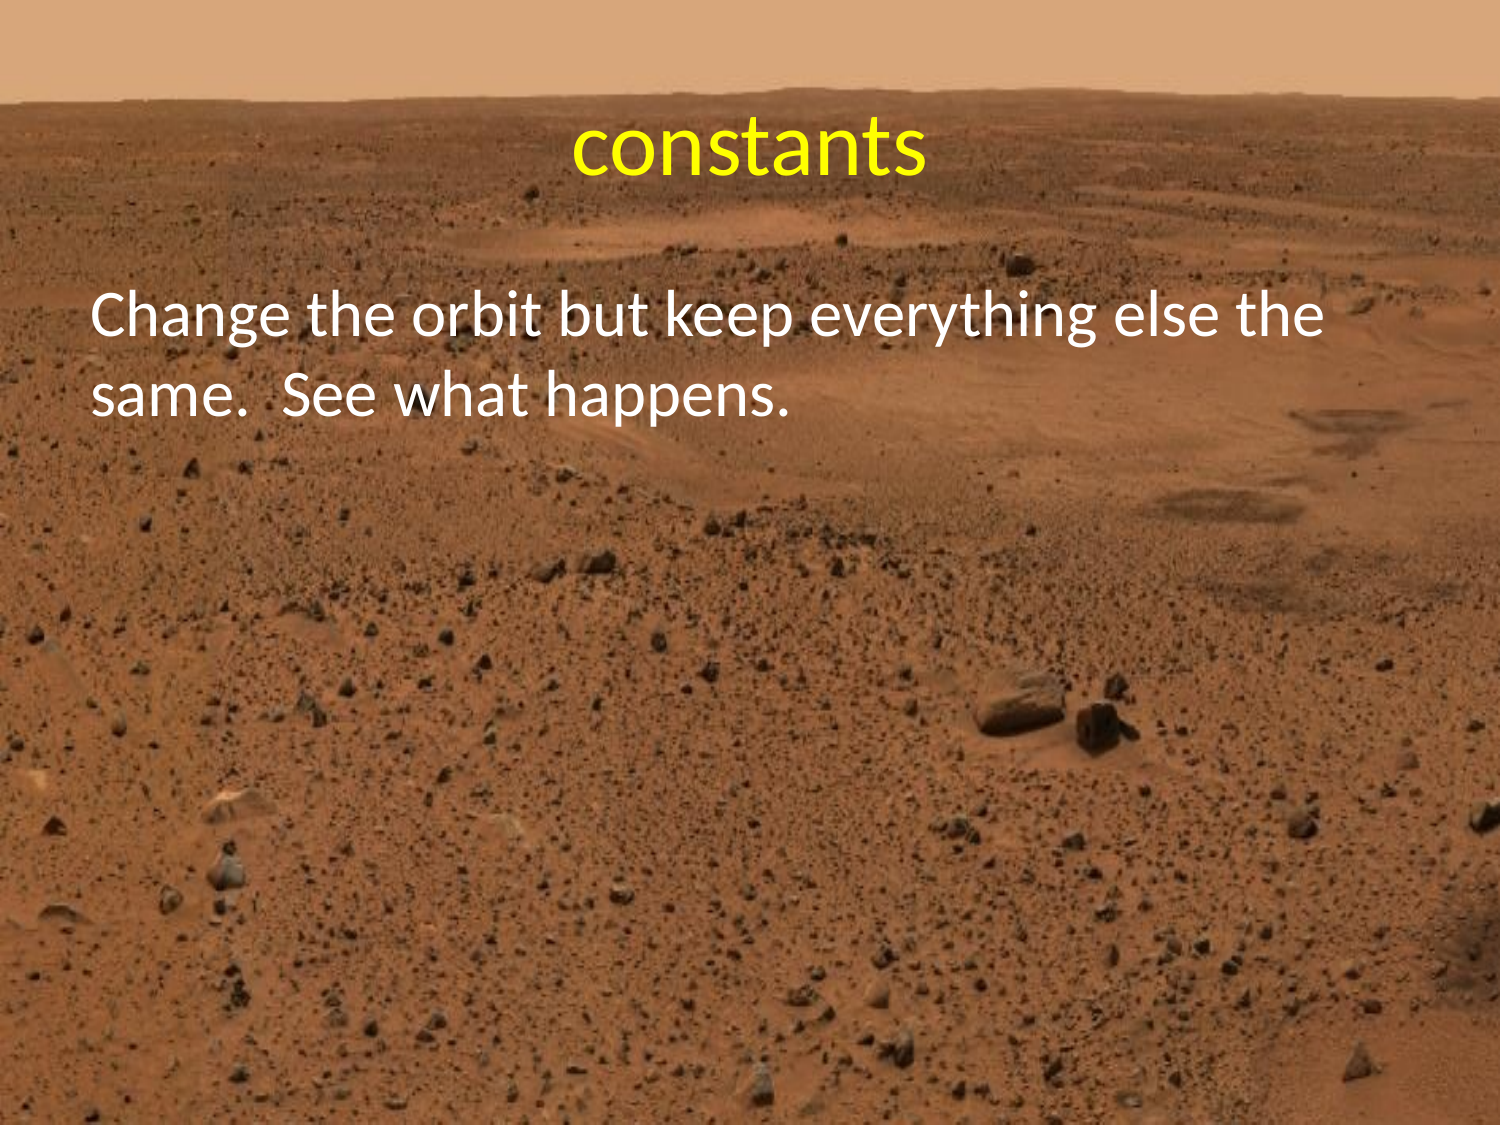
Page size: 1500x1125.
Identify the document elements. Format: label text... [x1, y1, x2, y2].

picture [0, 0, 1500, 1125]
title constants [75, 45, 1425, 233]
list Change the orbit but keep everything else the same. See what happens. [75, 262, 1425, 1005]
